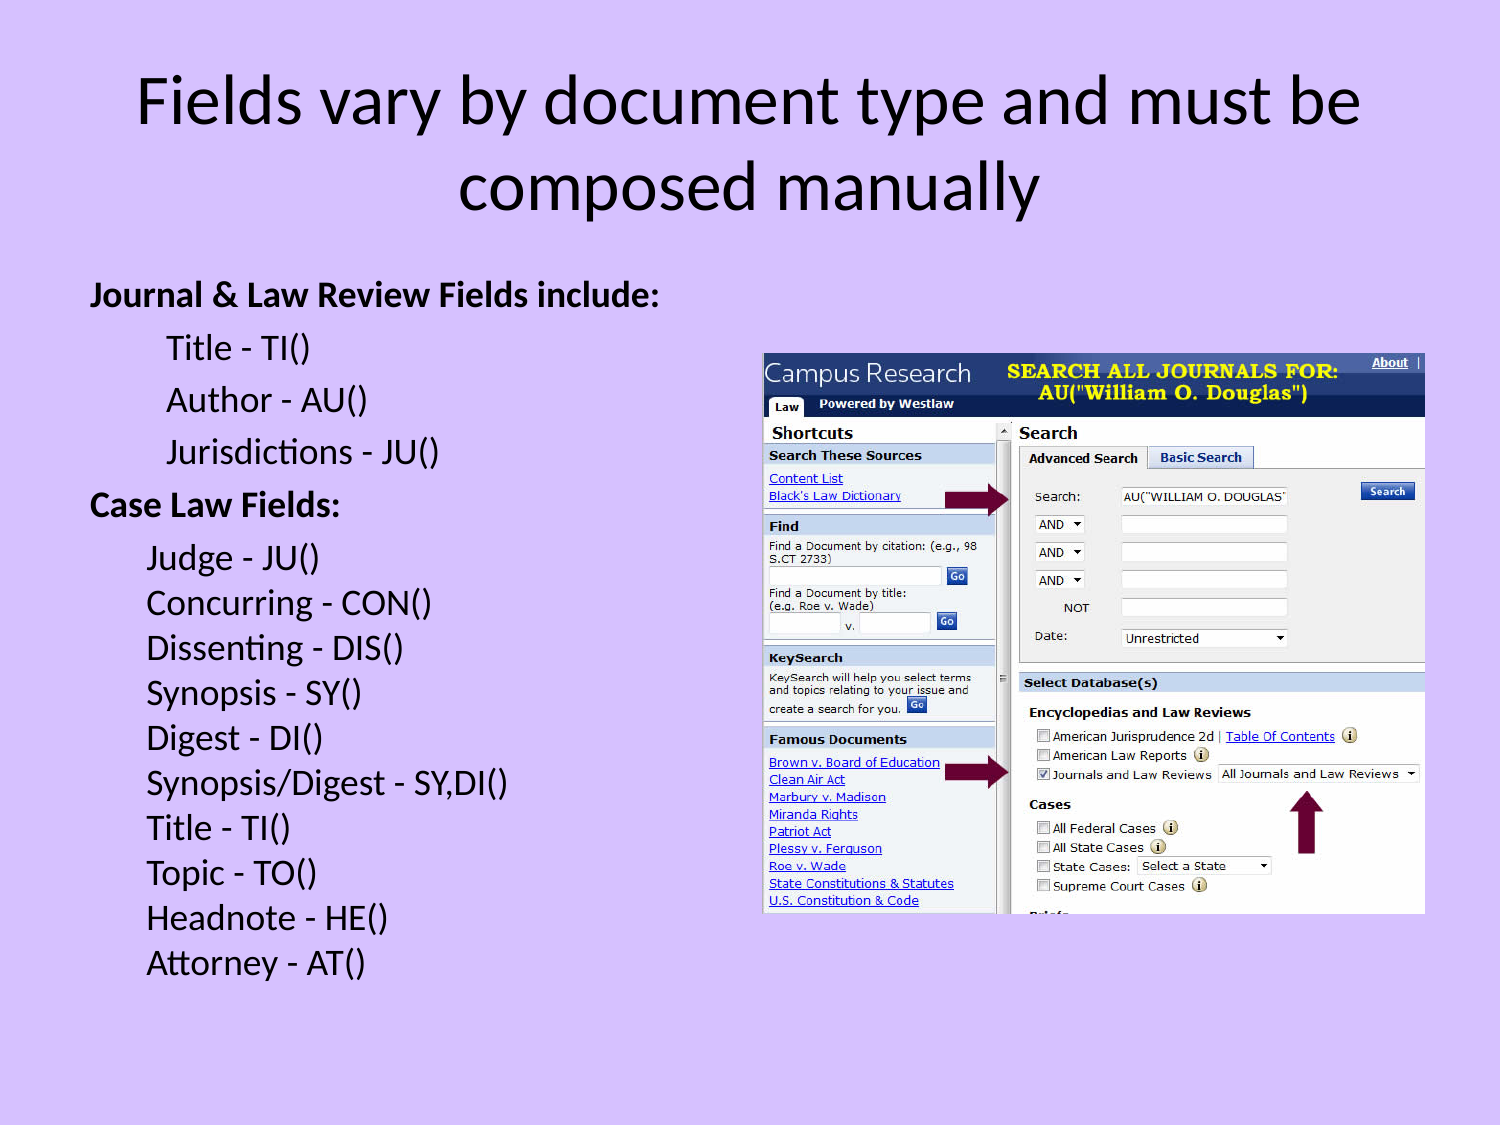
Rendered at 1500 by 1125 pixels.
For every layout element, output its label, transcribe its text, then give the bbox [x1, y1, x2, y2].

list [762, 353, 1426, 914]
title Fields vary by document type and must be composed manually [75, 45, 1425, 233]
list Journal & Law Review Fields include: Title - TI() Author - AU() Jurisdictions - JU() Case Law Fields: Judge - JU() Concurring - CON() Dissenting - DIS() Synopsis - SY() Digest - DI() Synopsis/Digest - SY,DI() Title - TI() Topic - TO() Headnote - HE() Attorney - AT() [75, 262, 738, 1005]
